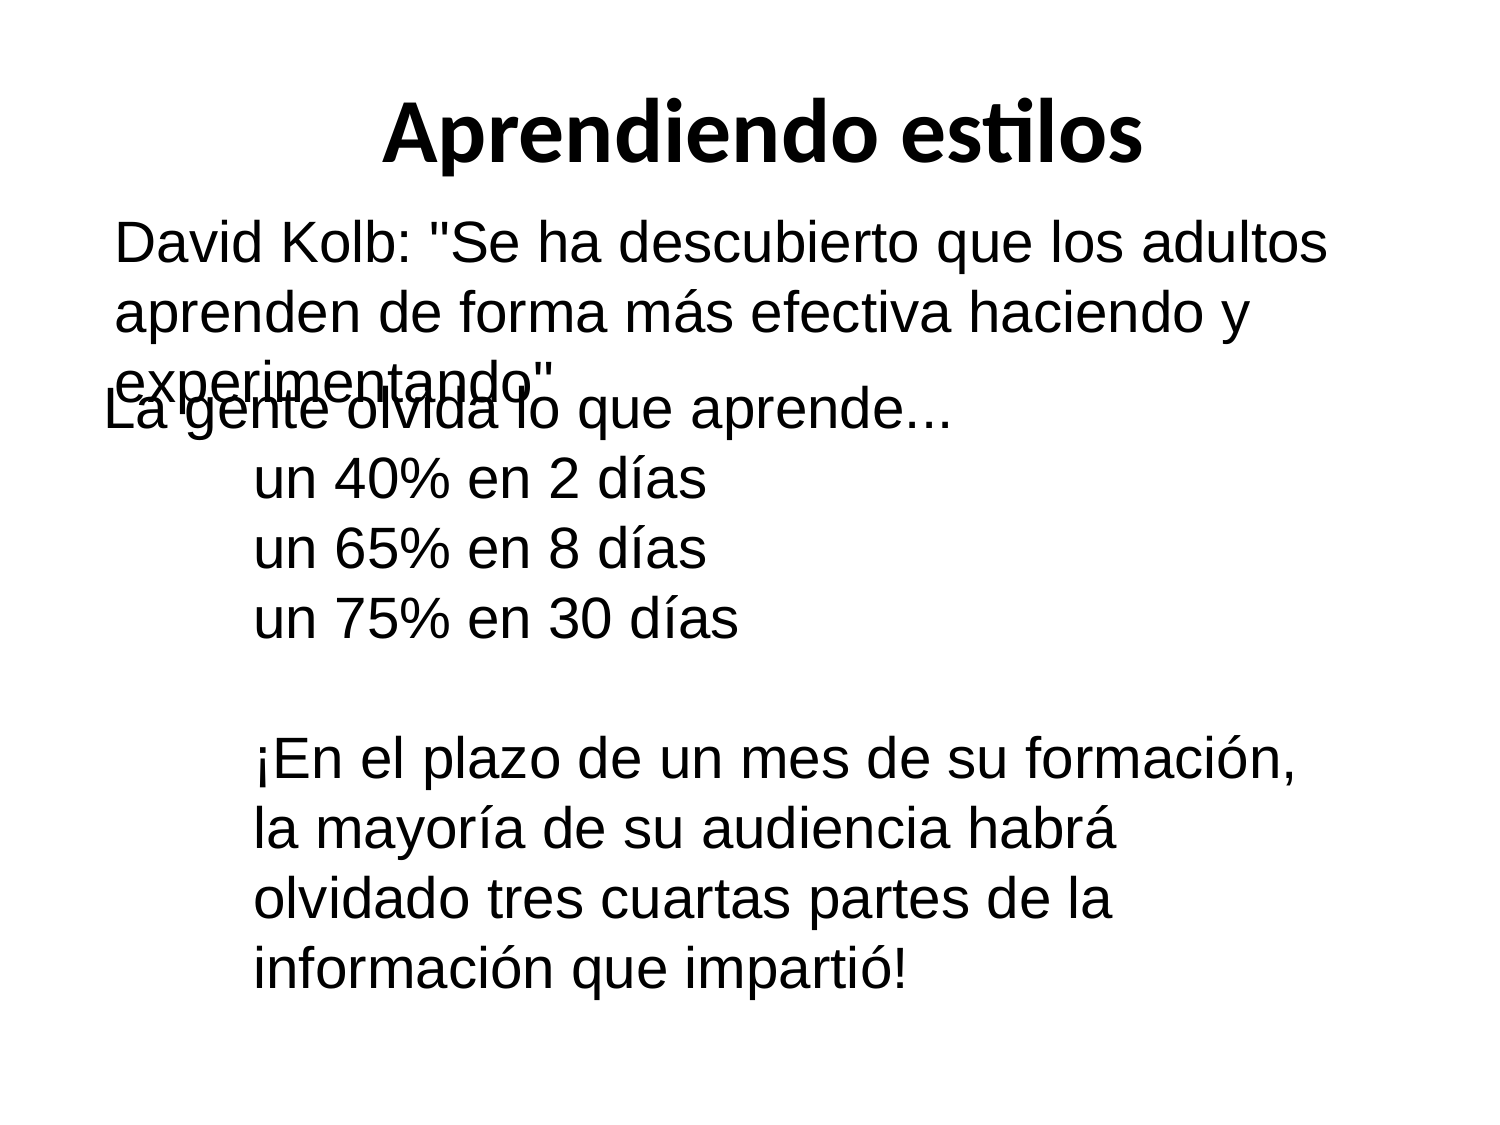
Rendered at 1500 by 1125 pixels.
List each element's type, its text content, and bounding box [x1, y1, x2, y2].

title Aprendiendo estilos [88, 66, 1439, 185]
text_box La gente olvida lo que aprende... un 40% en 2 días un 65% en 8 días un 75% en 30 días ¡En el plazo de un mes de su formación, la mayoría de su audiencia habrá olvidado tres cuartas partes de la información que impartió! [88, 362, 1364, 1078]
text_box David Kolb: "Se ha descubierto que los adultos aprenden de forma más efectiva haciendo y experimentando" [100, 196, 1353, 421]
